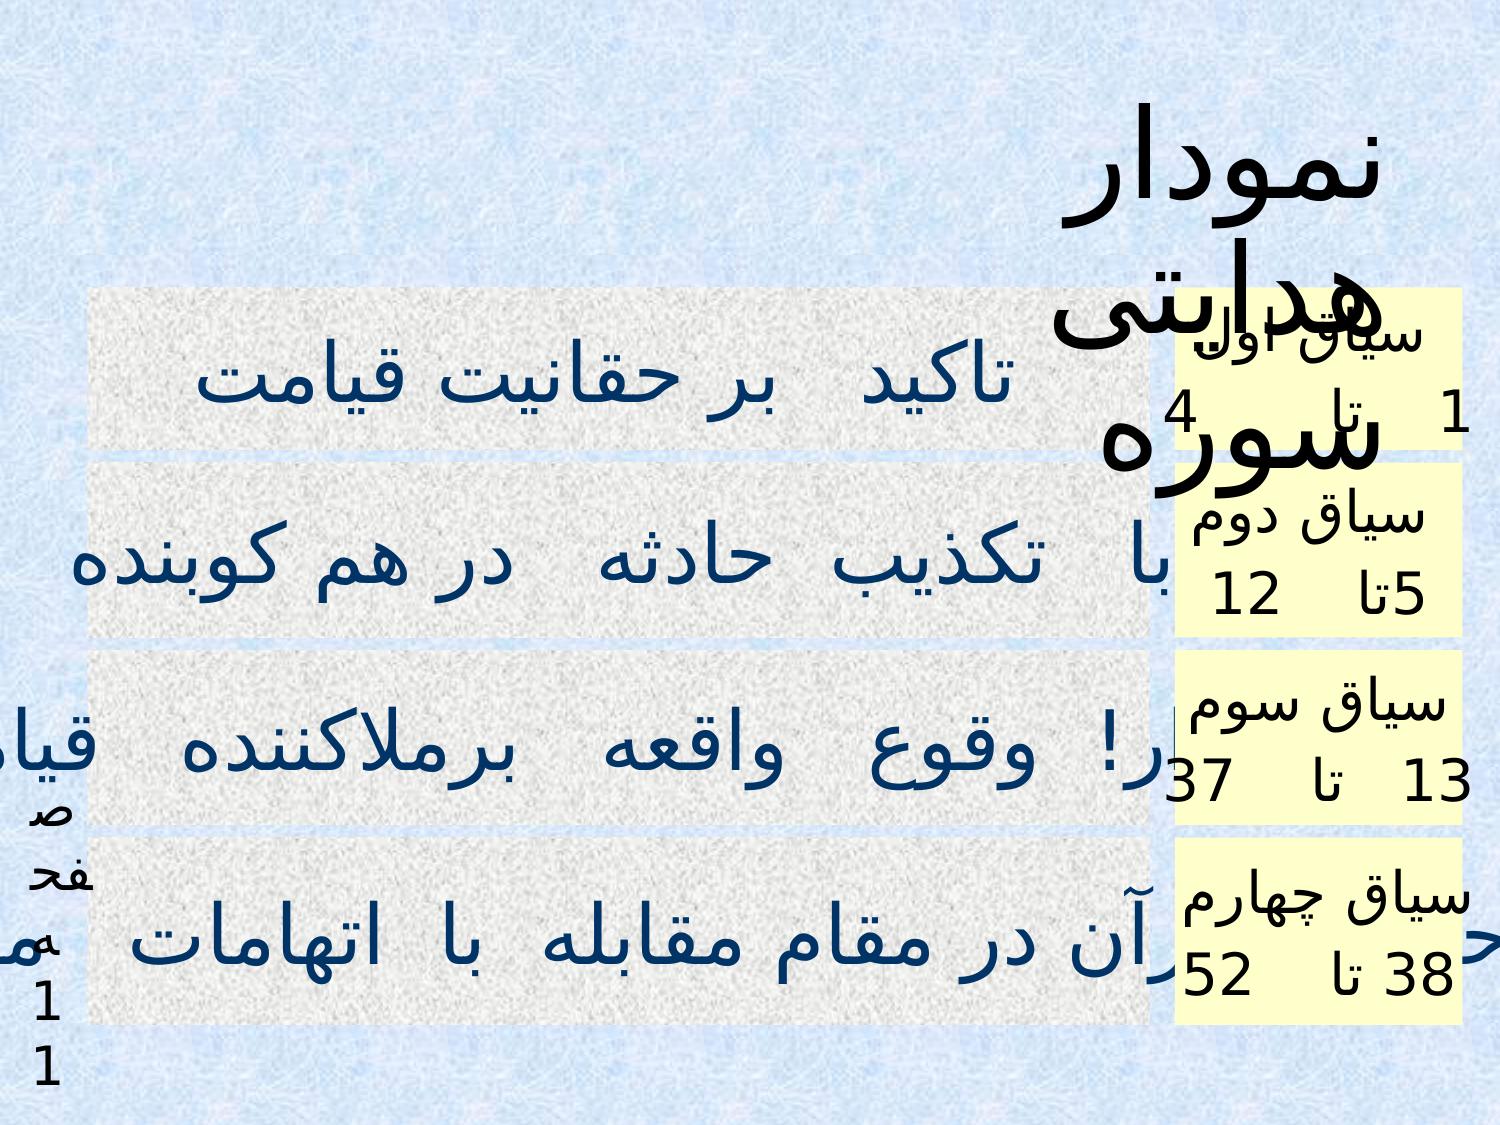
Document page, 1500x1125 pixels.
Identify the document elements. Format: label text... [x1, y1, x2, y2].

slide_number صفحه 11 [13, 1023, 111, 1105]
text_box هشدار! وقوع واقعه برملاکننده قیامت [87, 650, 1150, 825]
text_box مقابله با تکذیب حادثه در هم کوبنده قیامت [87, 462, 1150, 638]
text_box نمودار هدایتی سوره [949, 62, 1426, 250]
picture [0, 0, 1500, 1125]
text_box سیاق اول 1 تا 4 [1174, 287, 1463, 450]
text_box سیاق چهارم 38 تا 52 [1174, 837, 1463, 1025]
text_box سیاق سوم 13 تا 37 [1174, 650, 1463, 825]
text_box تاکید بر حقانیت قیامت [87, 287, 1150, 450]
text_box بیان حقانیت قرآن در مقام مقابله با اتهامات مکذبان قیامت [87, 837, 1150, 1025]
text_box سیاق دوم 5تا 12 [1174, 462, 1463, 638]
